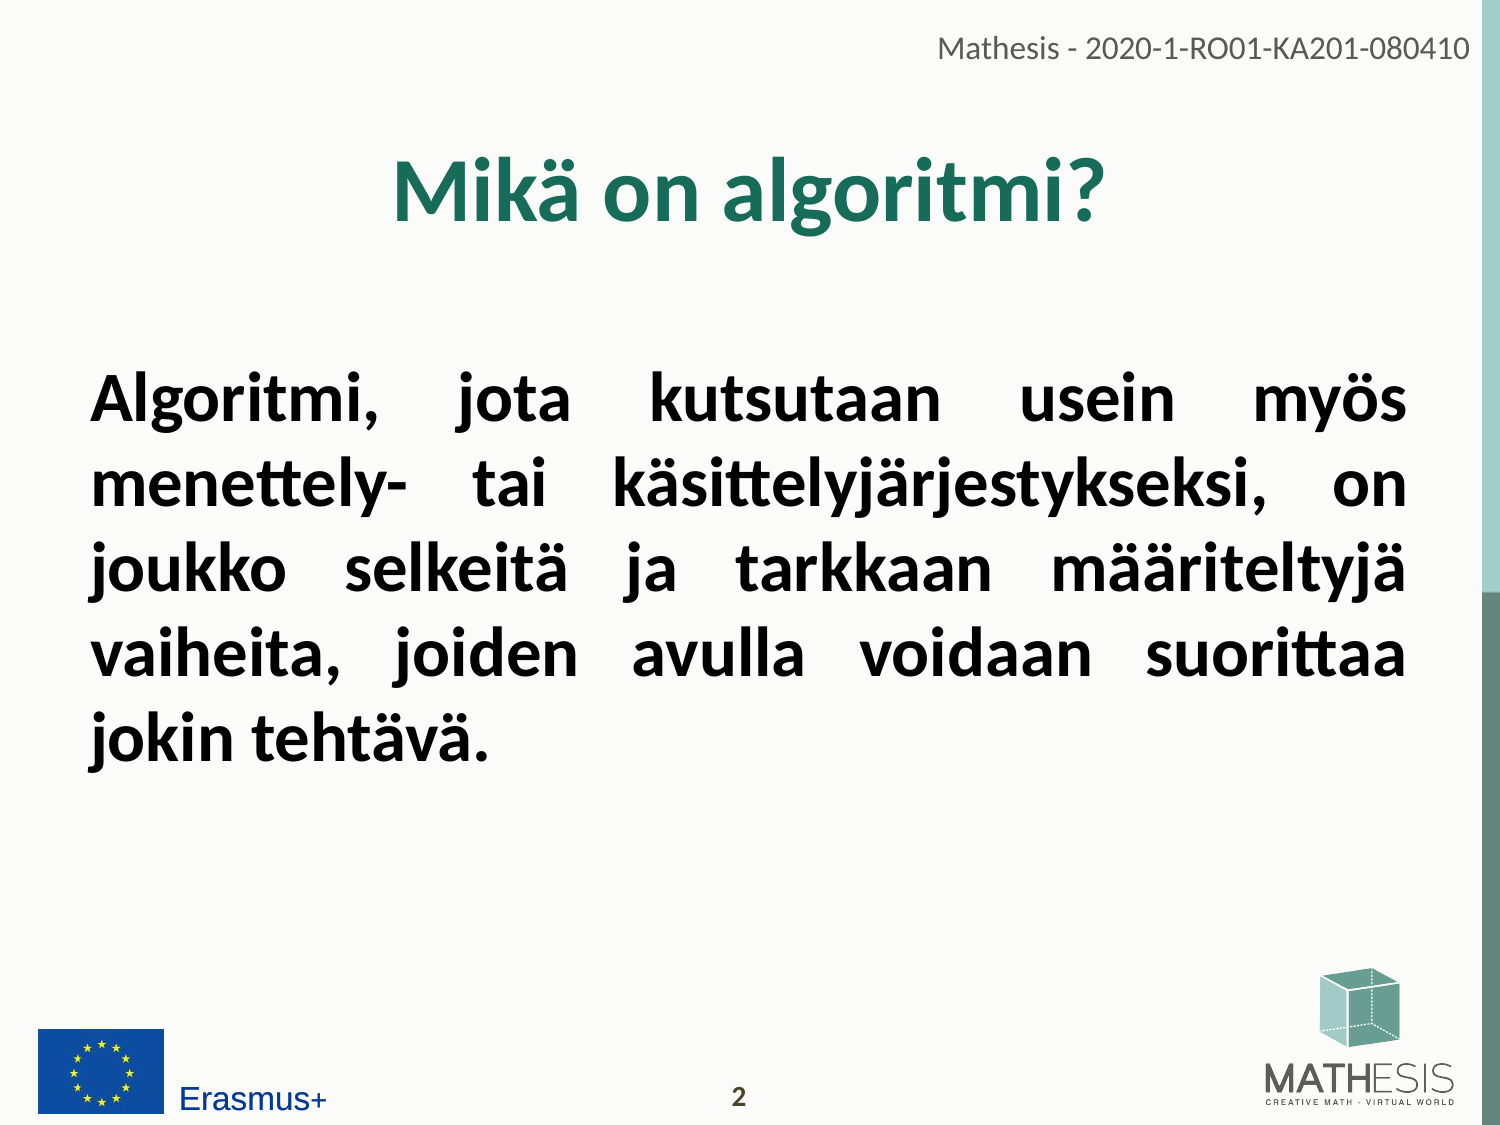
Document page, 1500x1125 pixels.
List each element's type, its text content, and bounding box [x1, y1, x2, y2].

title Mikä on algoritmi? [75, 122, 1425, 310]
picture [38, 1029, 164, 1114]
list Algoritmi, jota kutsutaan usein myös menettely- tai käsittelyjärjestykseksi, on joukko selkeitä ja tarkkaan määriteltyjä vaiheita, joiden avulla voidaan suorittaa jokin tehtävä. [75, 343, 1425, 782]
